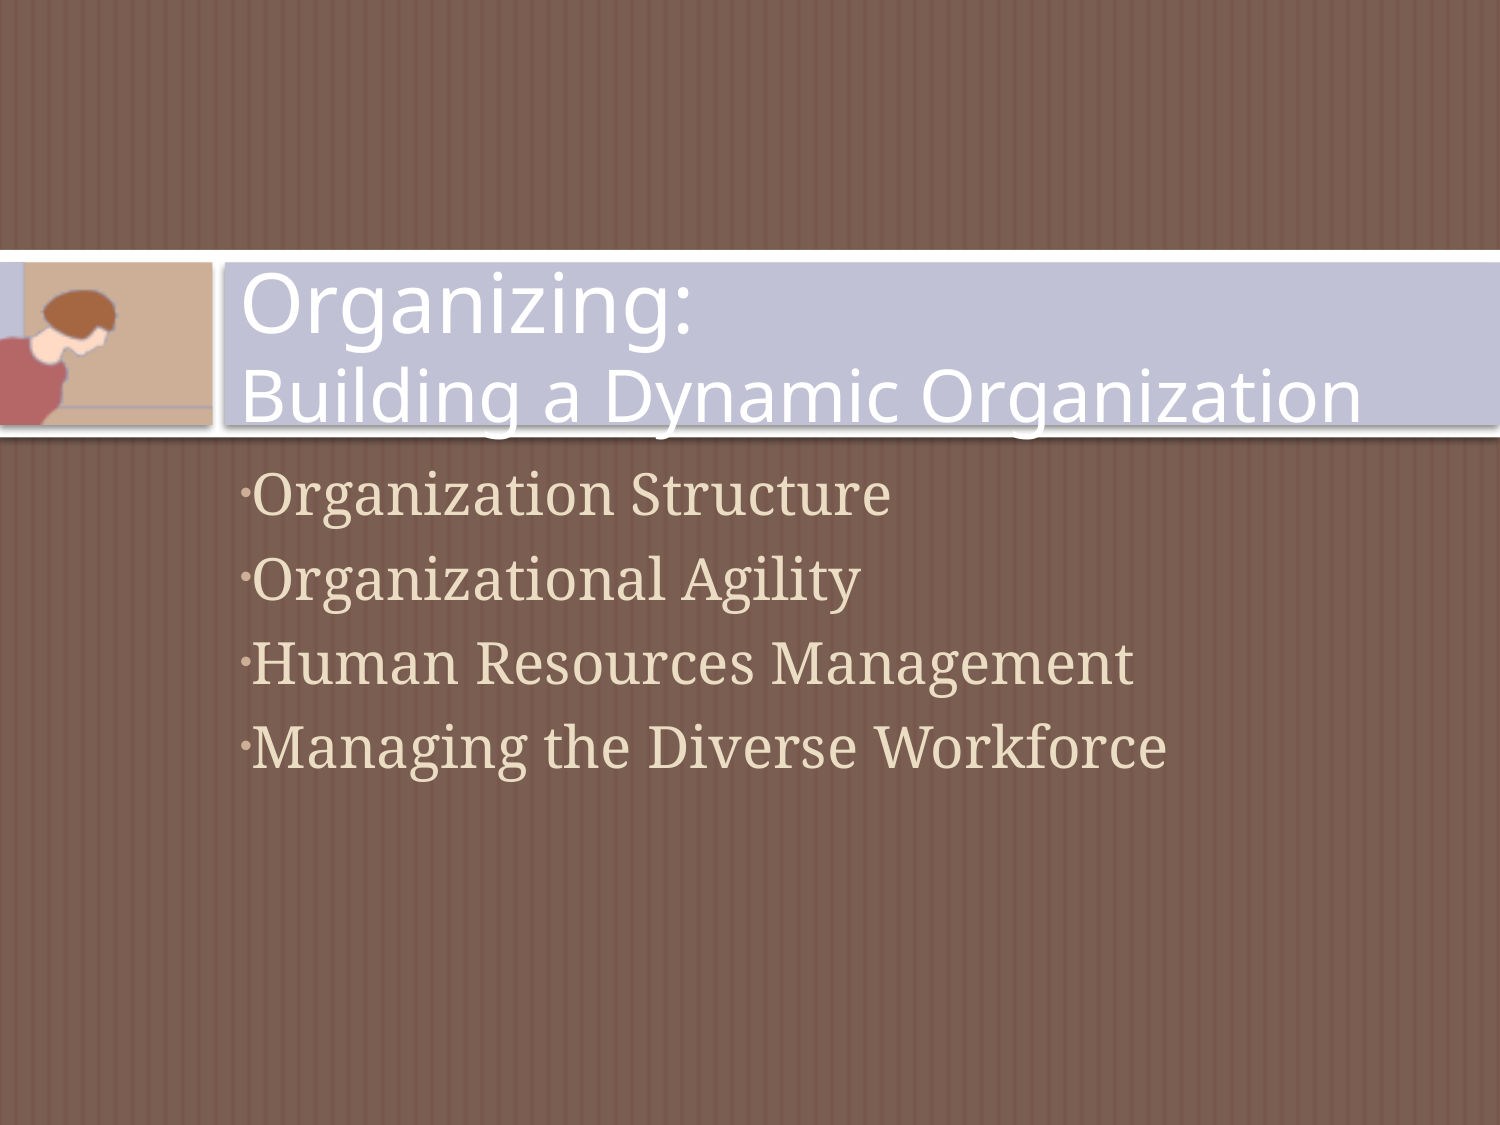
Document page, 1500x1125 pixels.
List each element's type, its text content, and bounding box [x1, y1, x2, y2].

title Organizing: Building a Dynamic Organization [225, 262, 1475, 425]
picture [0, 262, 213, 426]
list Organization Structure Organizational Agility Human Resources Management Managing the Diverse Workforce [225, 450, 1394, 950]
